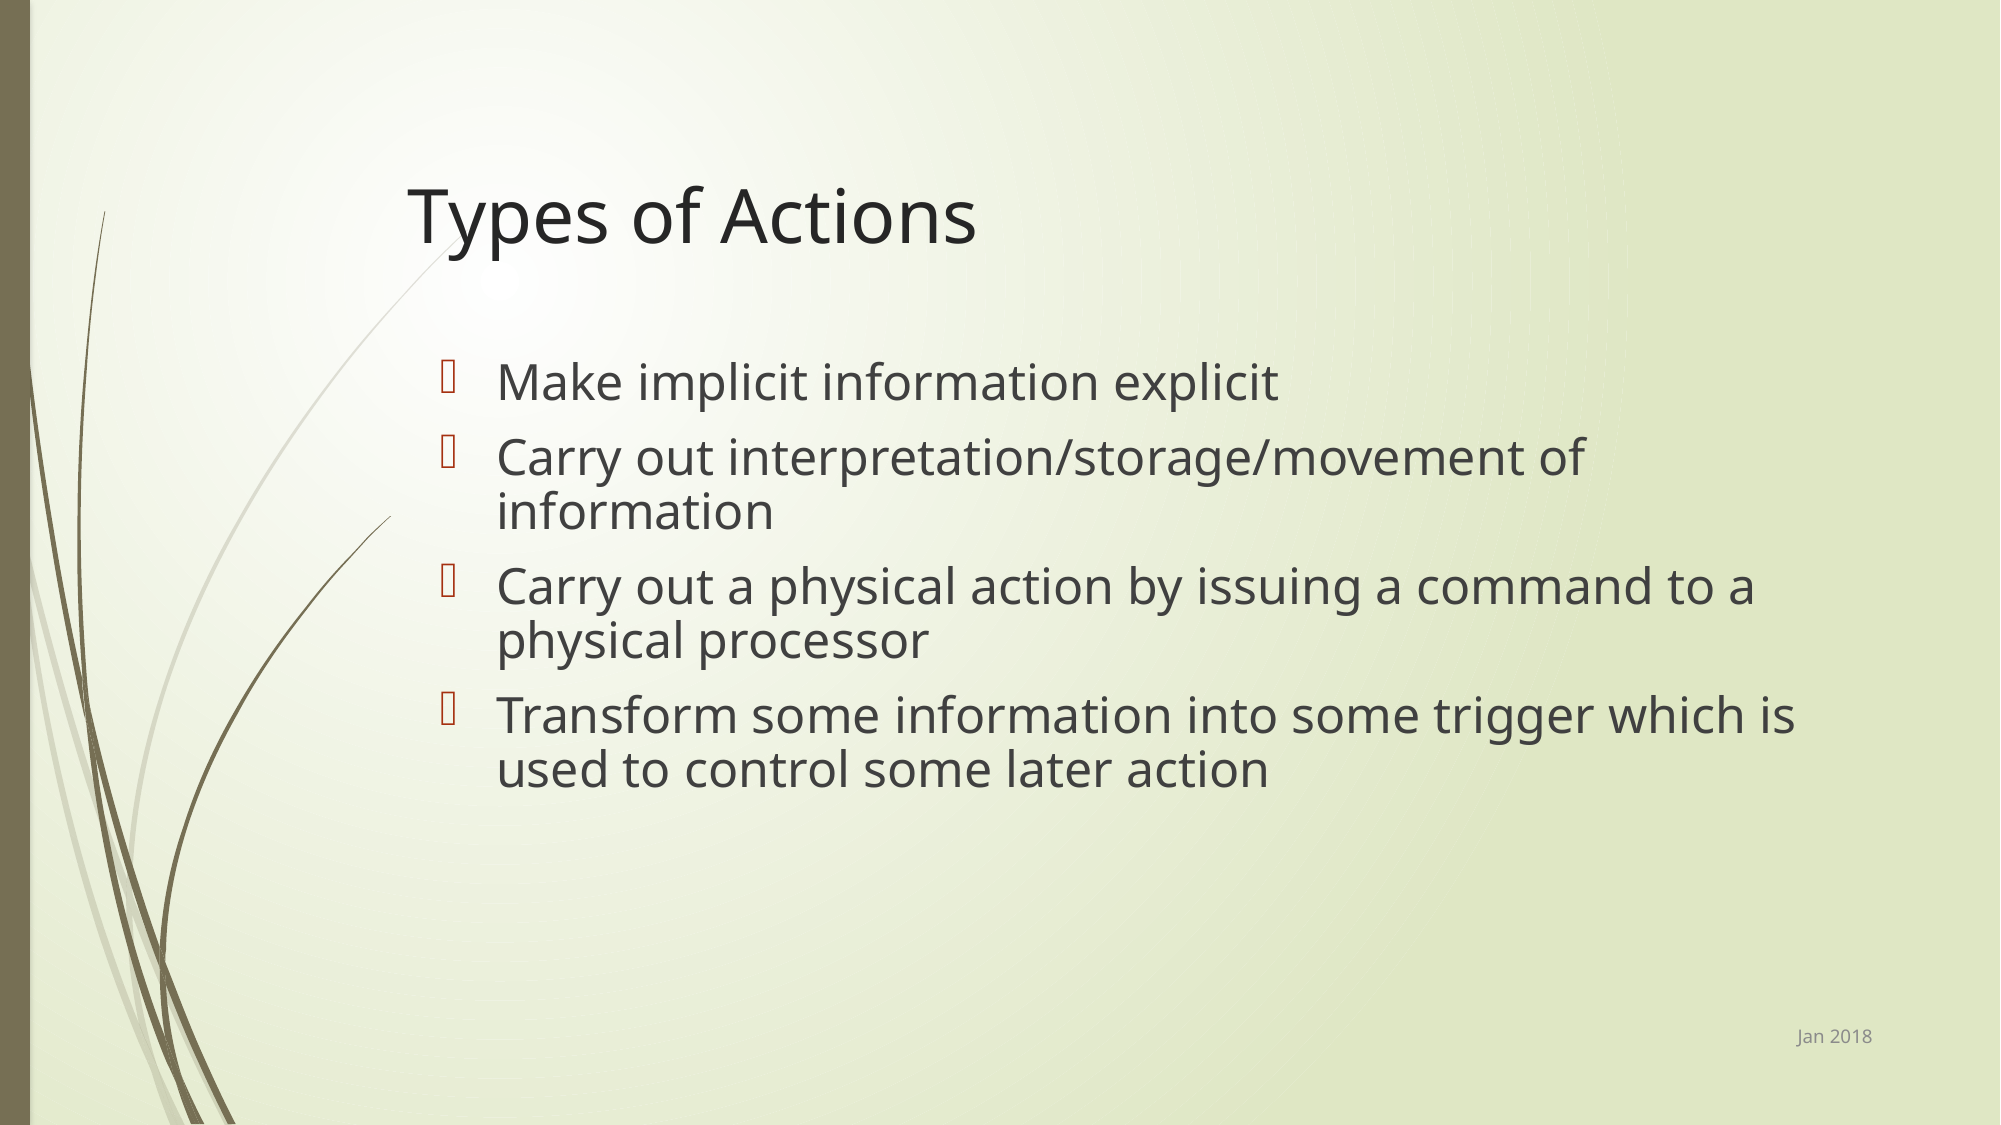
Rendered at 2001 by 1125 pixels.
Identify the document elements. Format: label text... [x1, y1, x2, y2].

list Make implicit information explicit Carry out interpretation/storage/movement of information Carry out a physical action by issuing a command to a physical processor Transform some information into some trigger which is used to control some later action [424, 350, 1888, 988]
title Types of Actions [392, 141, 1732, 267]
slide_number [1699, 1005, 1888, 1067]
